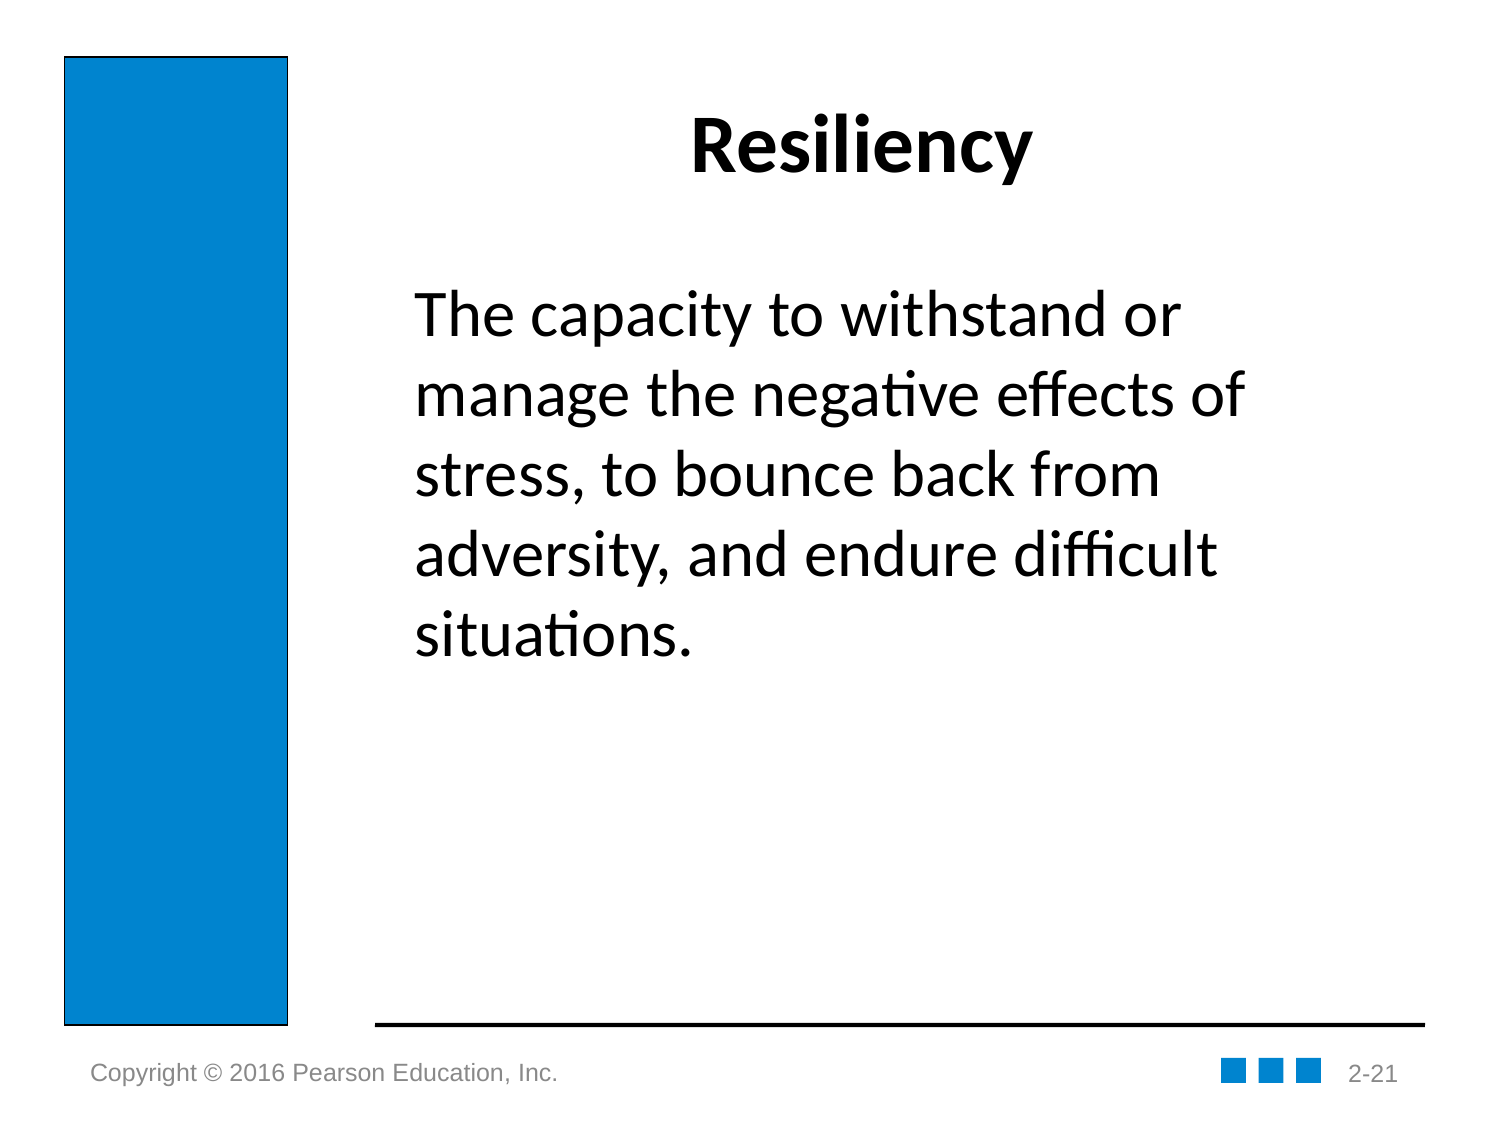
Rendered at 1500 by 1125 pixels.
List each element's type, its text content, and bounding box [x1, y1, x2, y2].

text_box [1258, 1057, 1284, 1083]
text_box [1221, 1057, 1246, 1083]
text_box Copyright © 2016 Pearson Education, Inc. [75, 1055, 625, 1088]
text_box [64, 56, 288, 1025]
text_box 2-21 [1333, 1050, 1421, 1095]
text_box [1296, 1057, 1321, 1083]
title Resiliency [300, 45, 1425, 233]
list The capacity to withstand or manage the negative effects of stress, to bounce back from adversity, and endure difficult situations. [399, 262, 1325, 950]
